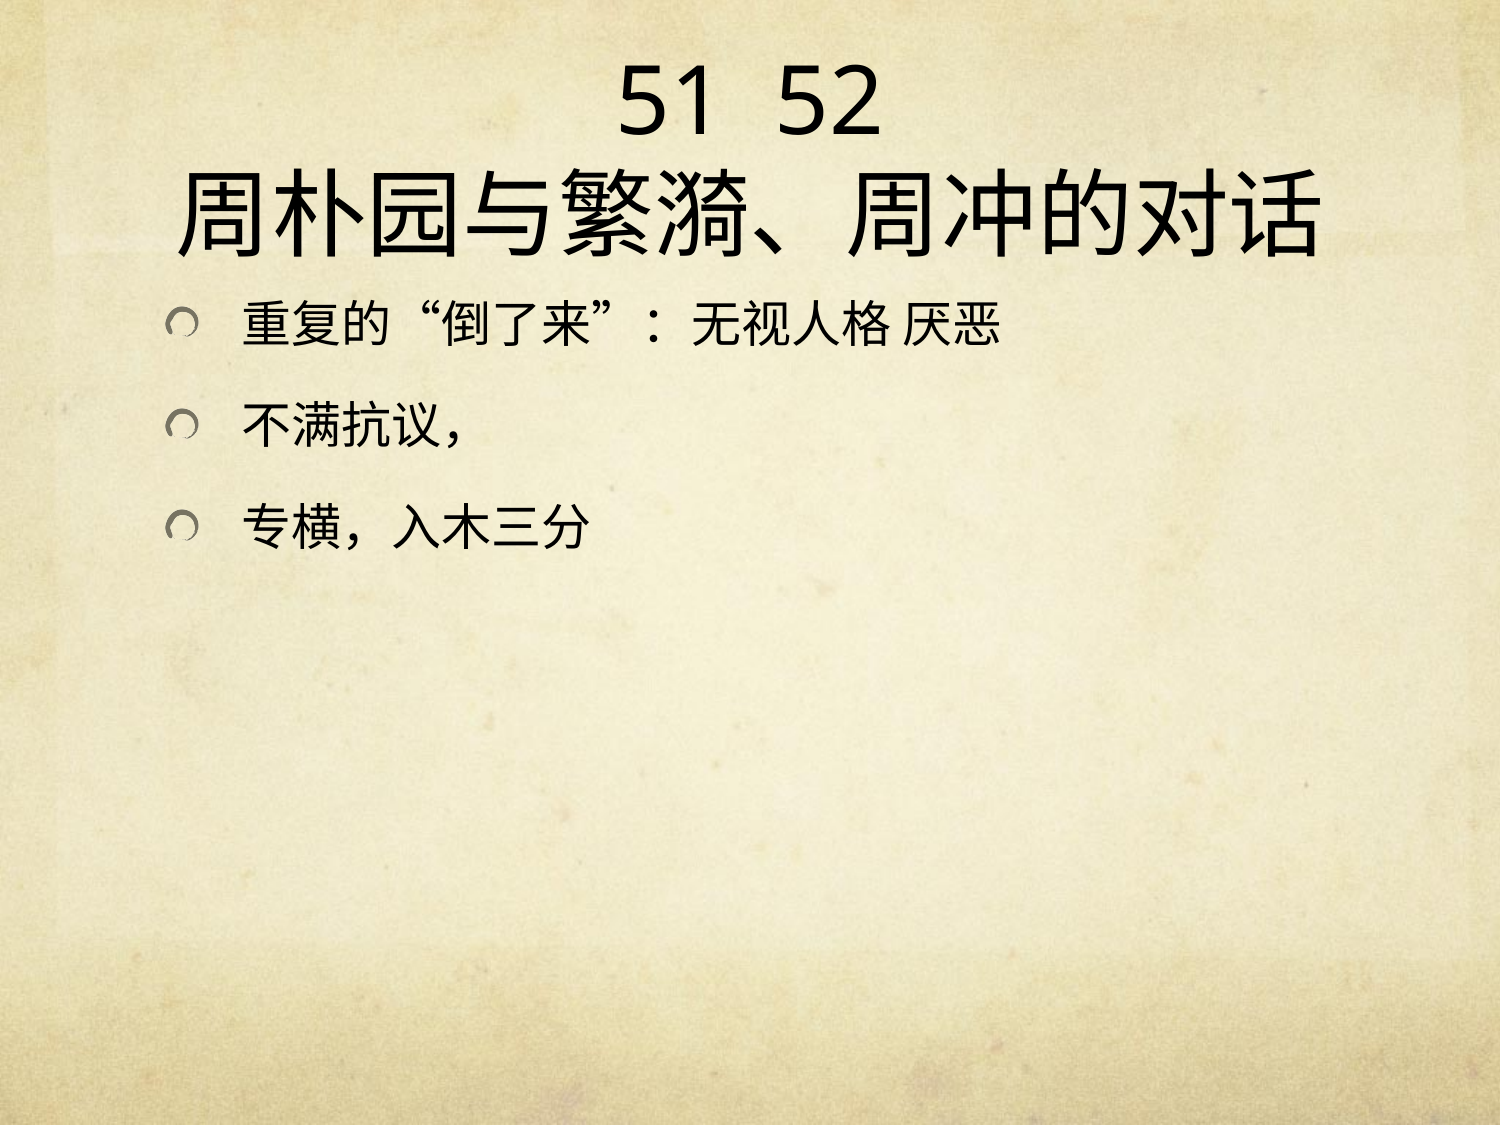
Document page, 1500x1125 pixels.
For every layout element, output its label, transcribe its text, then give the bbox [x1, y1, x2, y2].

list 重复的“倒了来”：无视人格 厌恶 不满抗议， 专横，入木三分 [150, 284, 1350, 950]
title 51 52 周朴园与繁漪、周冲的对话 [150, 82, 1350, 225]
picture [0, 0, 1500, 1125]
